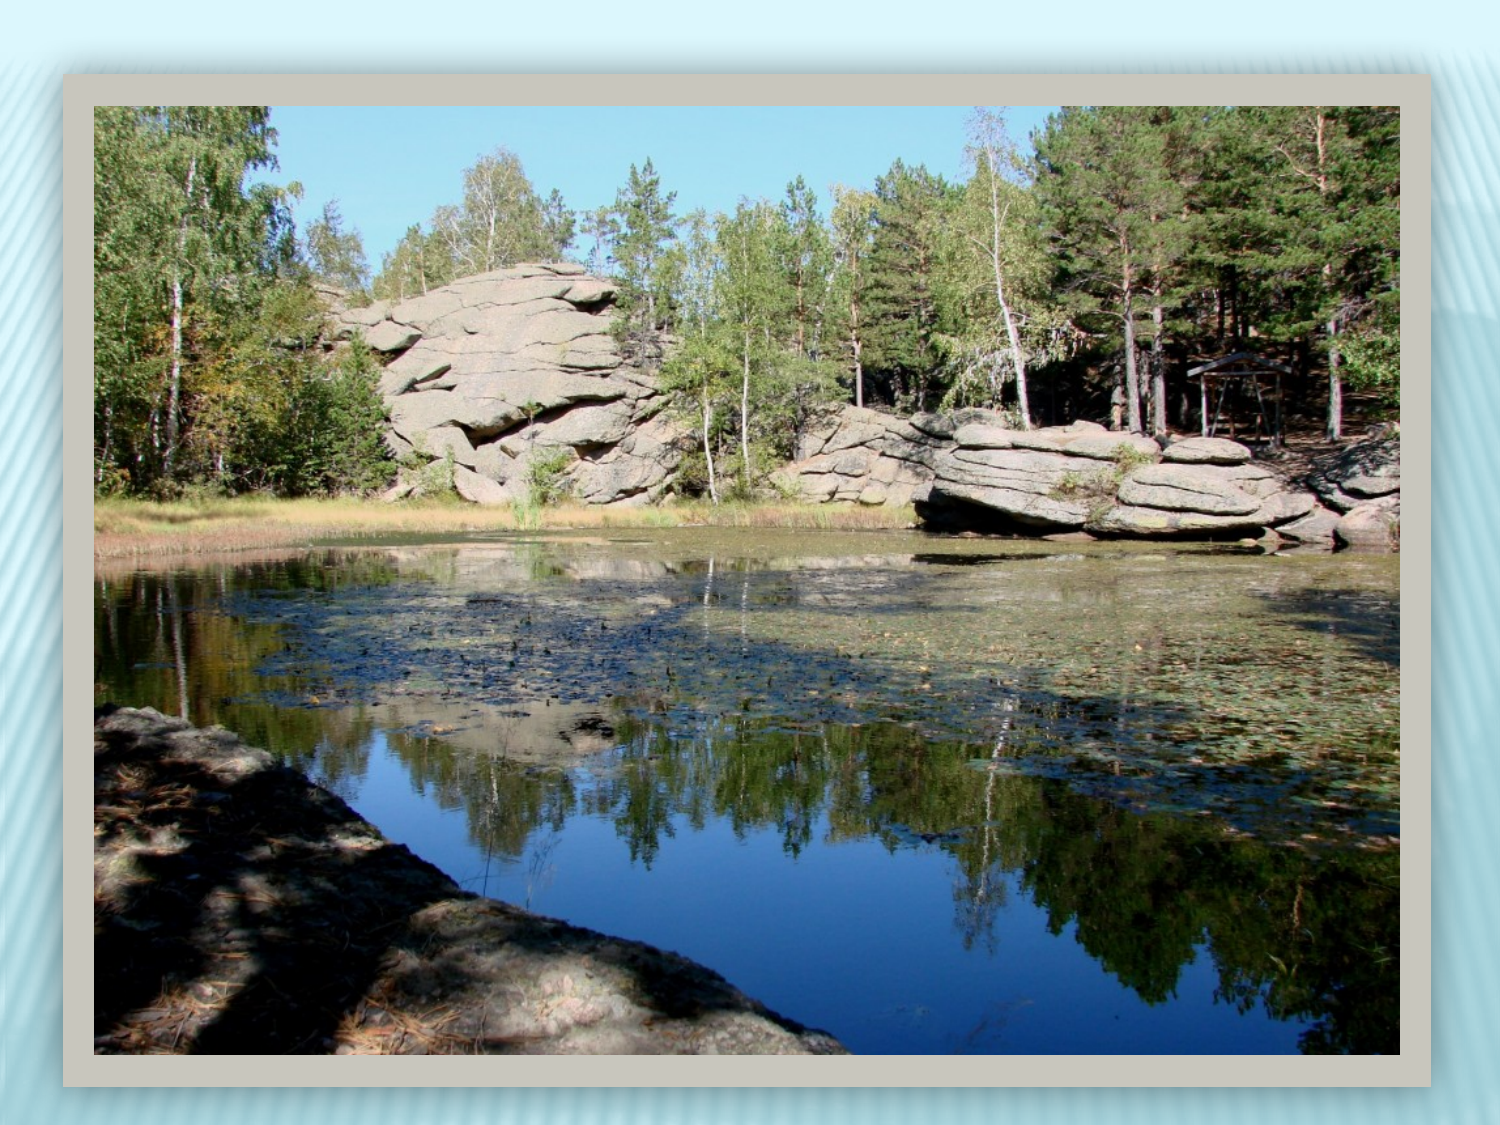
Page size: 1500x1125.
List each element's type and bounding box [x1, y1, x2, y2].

picture [93, 105, 1401, 1056]
